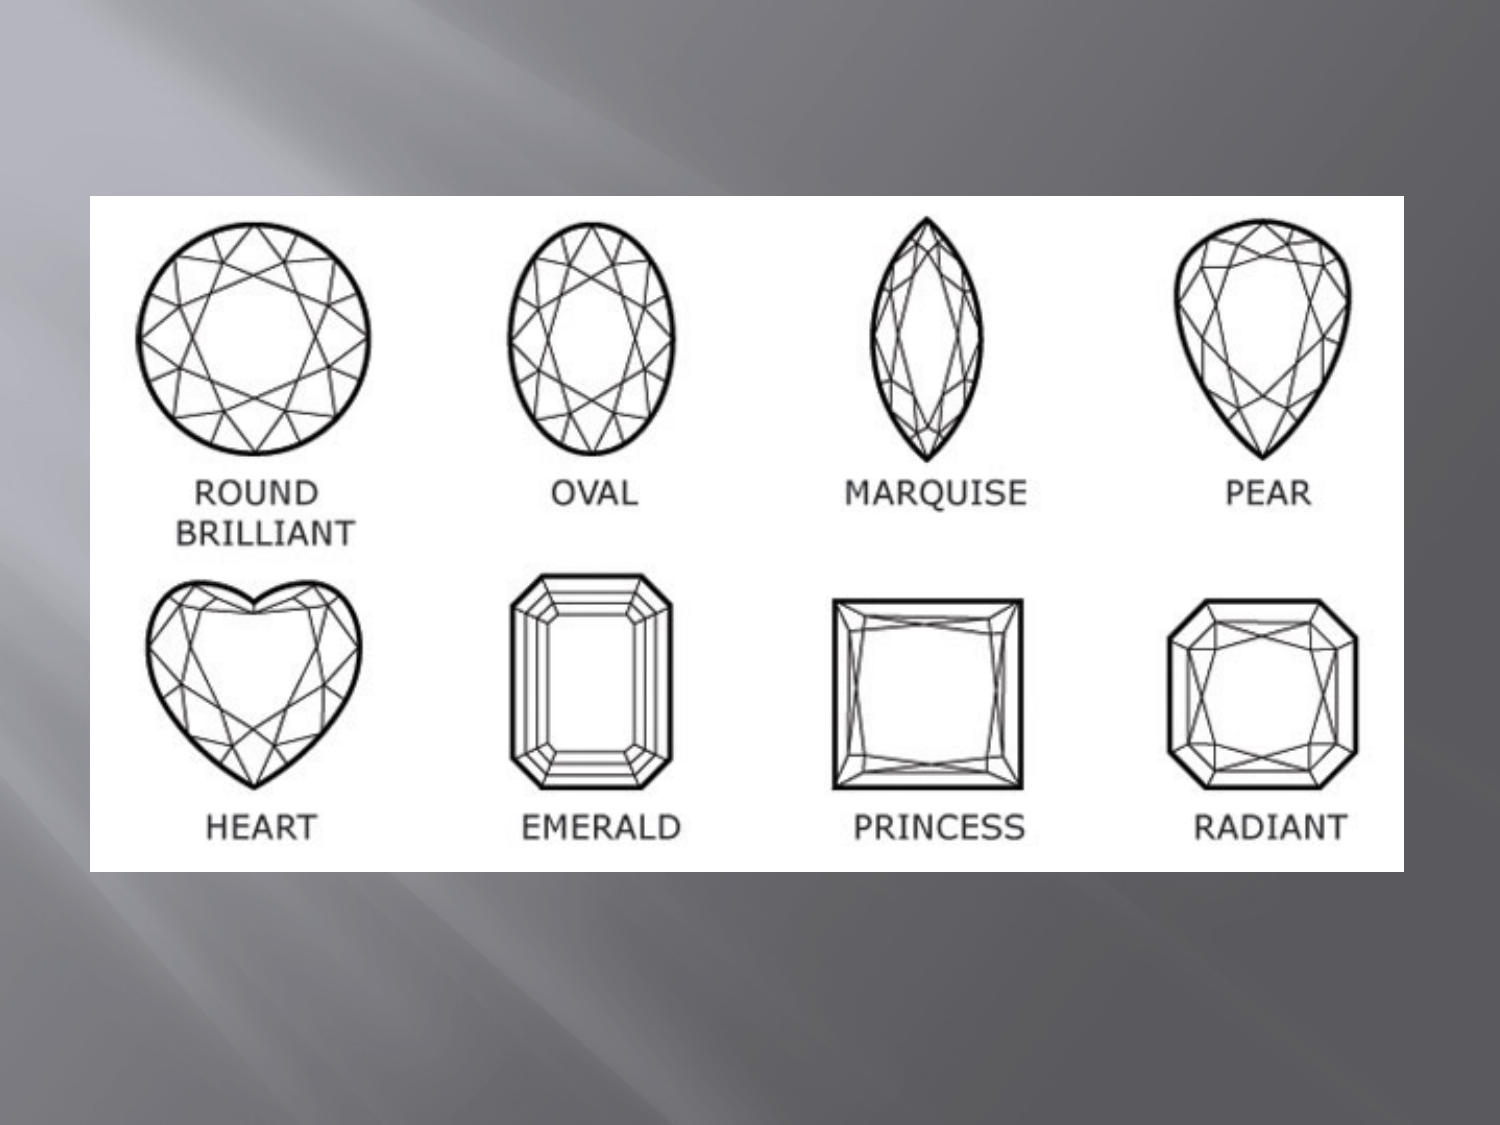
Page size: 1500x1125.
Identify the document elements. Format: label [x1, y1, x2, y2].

picture [90, 196, 1404, 872]
